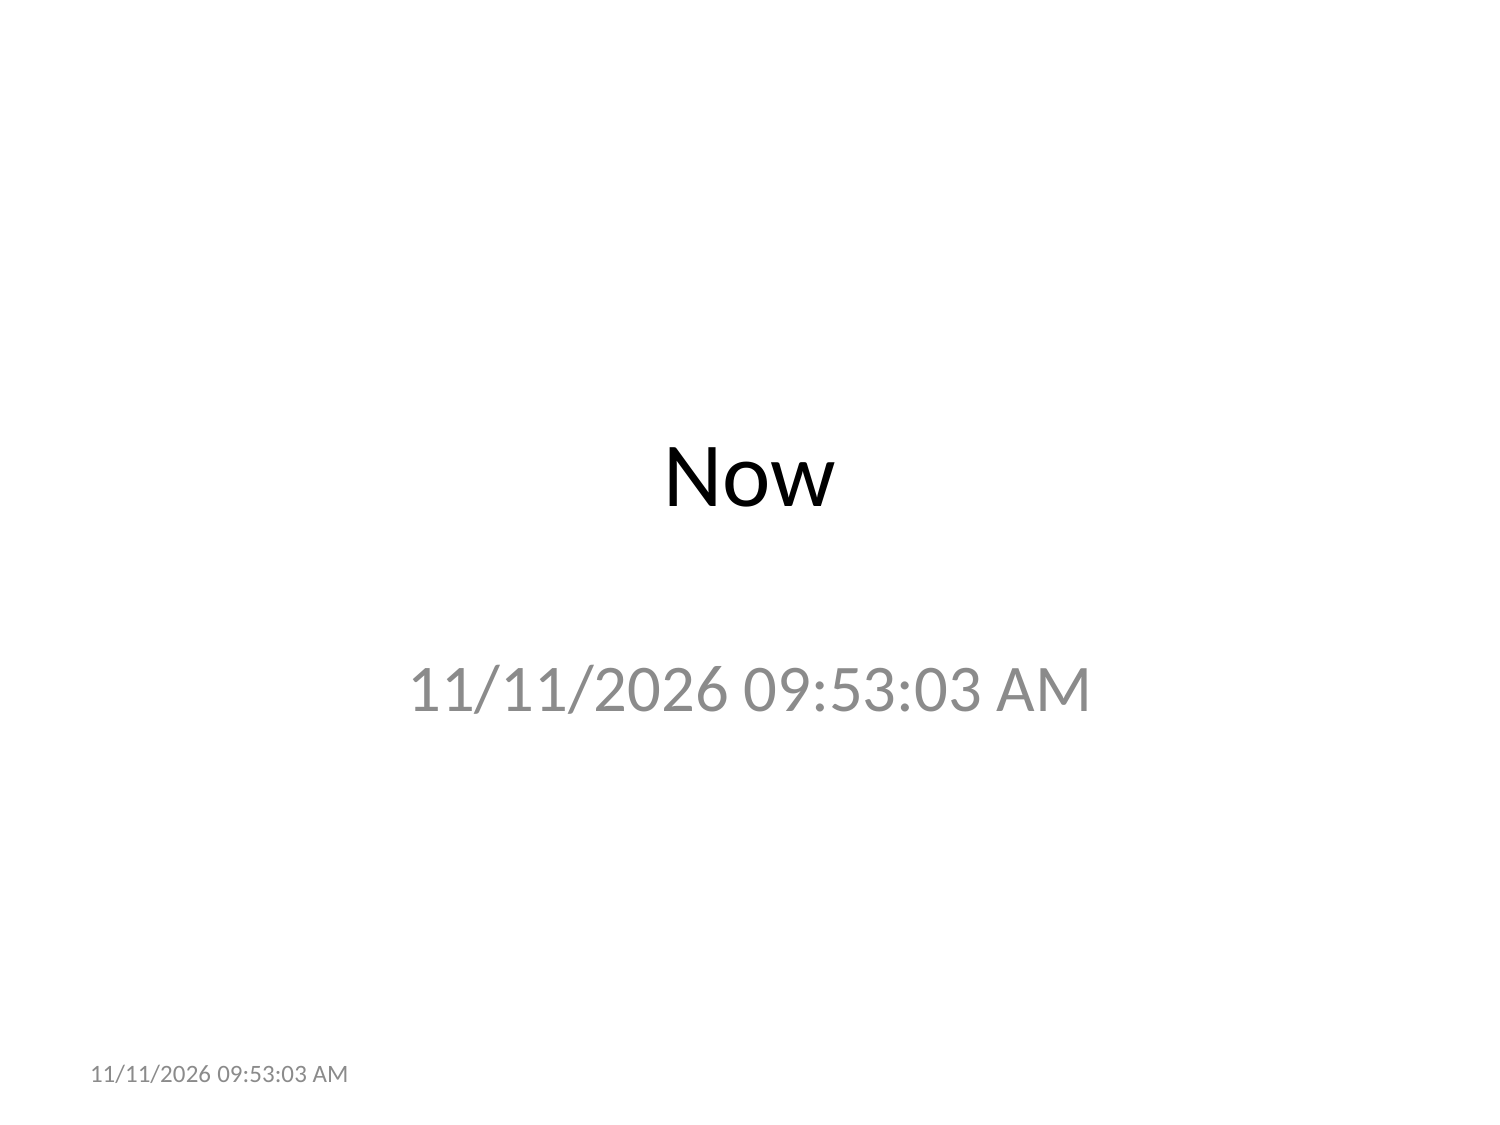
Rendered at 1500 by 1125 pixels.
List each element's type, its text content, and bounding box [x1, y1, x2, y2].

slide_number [75, 1042, 425, 1103]
subtitle 2011-12-19 10:20:04 AM [225, 637, 1275, 925]
title Now [112, 349, 1388, 591]
